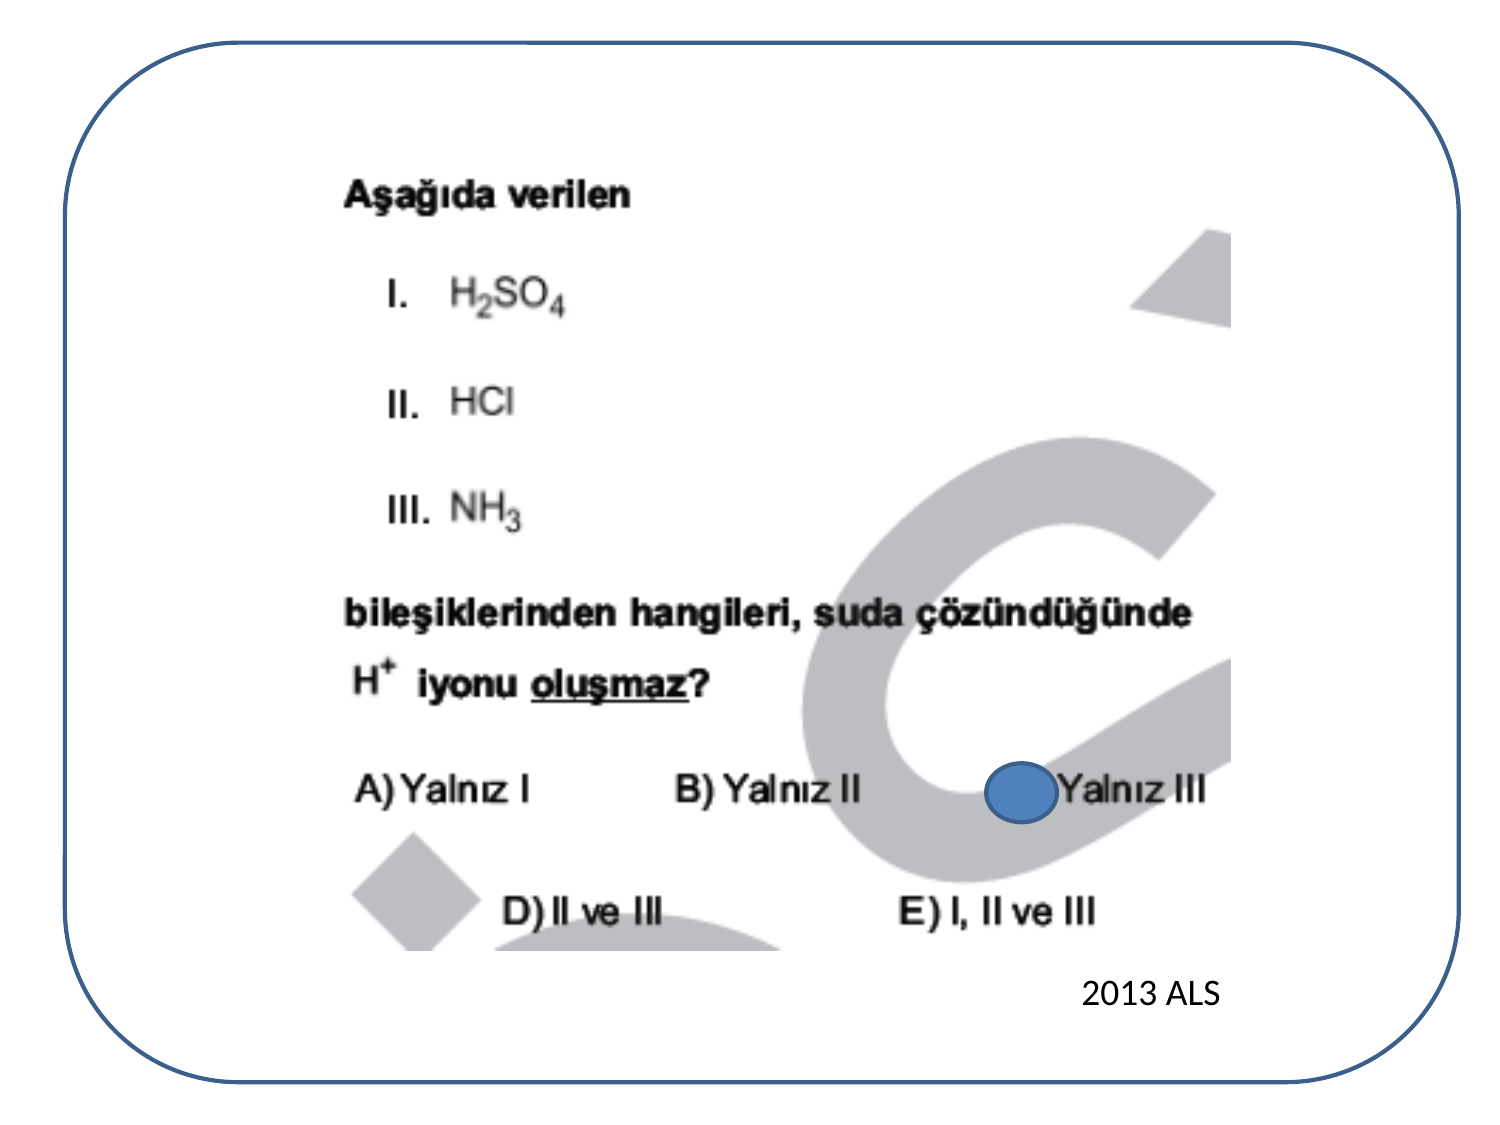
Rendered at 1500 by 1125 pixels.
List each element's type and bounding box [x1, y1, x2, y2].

picture [327, 163, 1231, 951]
text_box [62, 40, 1461, 1085]
